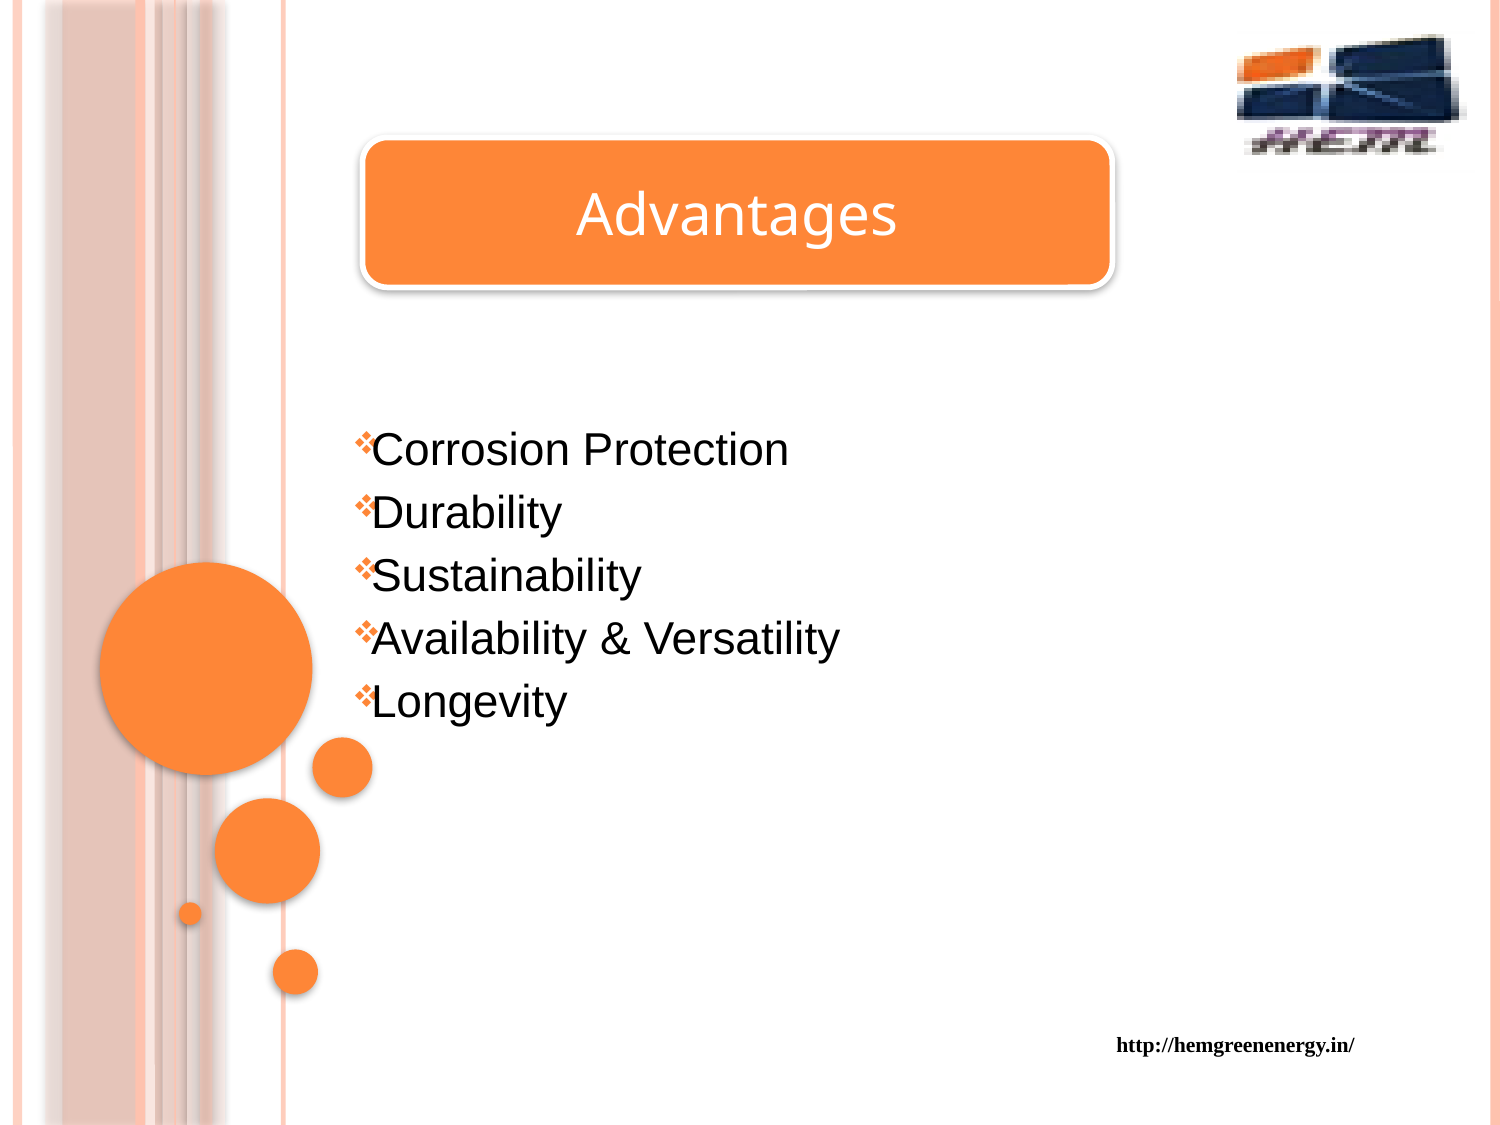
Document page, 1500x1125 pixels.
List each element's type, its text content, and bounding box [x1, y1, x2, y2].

subtitle Corrosion Protection Durability Sustainability Availability & Versatility Longevity http://hemgreenenergy.in/ [337, 75, 1375, 1075]
picture [1236, 24, 1476, 188]
text_box Advantages [359, 134, 1116, 291]
